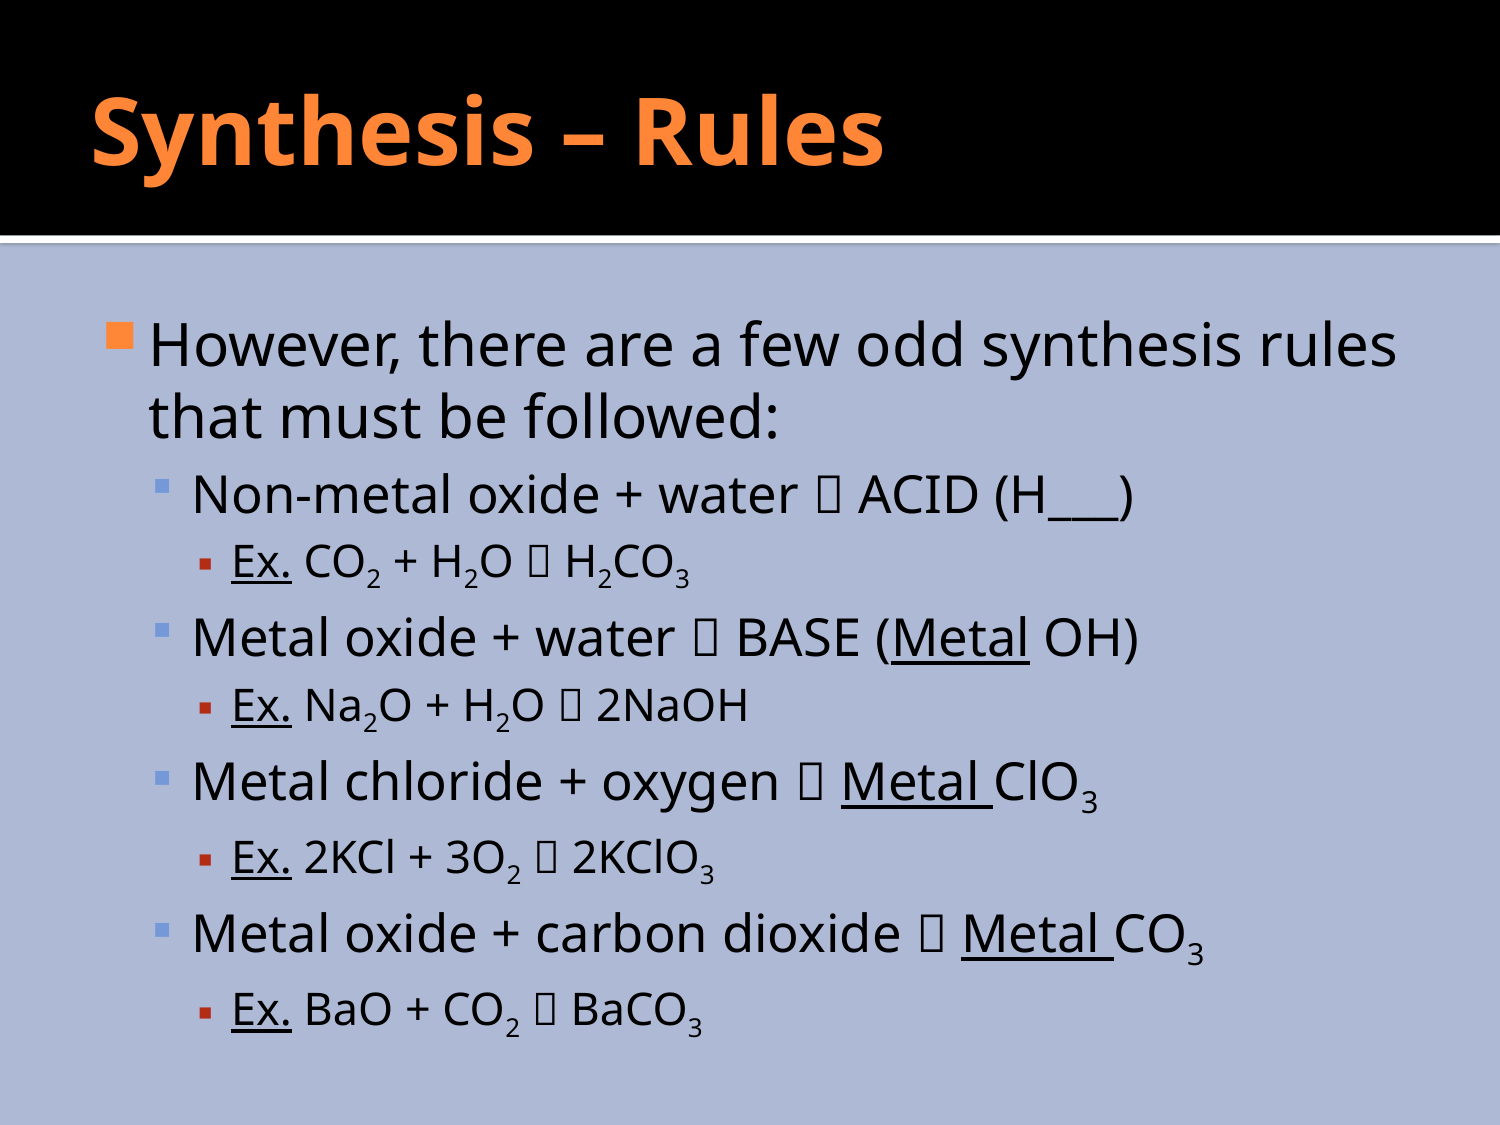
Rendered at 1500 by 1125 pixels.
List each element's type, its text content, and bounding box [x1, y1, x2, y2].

title Synthesis – Rules [75, 25, 1425, 231]
list However, there are a few odd synthesis rules that must be followed: Non-metal oxide + water  ACID (H___) Ex. CO2 + H2O  H2CO3 Metal oxide + water  BASE (Metal OH) Ex. Na2O + H2O  2NaOH Metal chloride + oxygen  Metal ClO3 Ex. 2KCl + 3O2  2KClO3 Metal oxide + carbon dioxide  Metal CO3 Ex. BaO + CO2  BaCO3 [75, 291, 1425, 1050]
